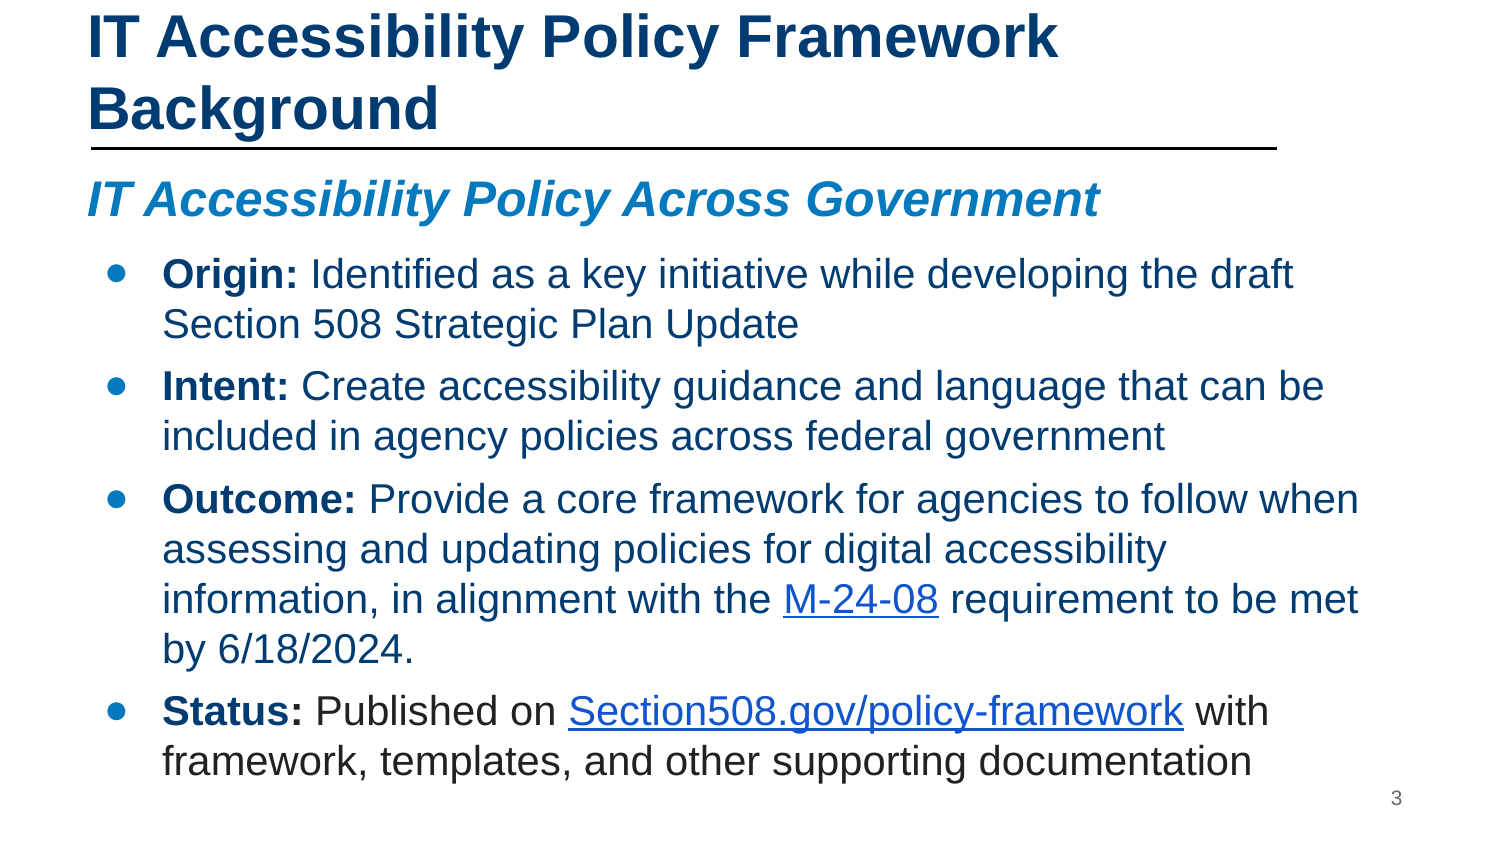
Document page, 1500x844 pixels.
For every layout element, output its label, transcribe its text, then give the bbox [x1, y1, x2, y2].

title IT Accessibility Policy Framework Background [72, 12, 1390, 142]
list Origin: Identified as a key initiative while developing the draft Section 508 Strategic Plan Update Intent: Create accessibility guidance and language that can be included in agency policies across federal government Outcome: Provide a core framework for agencies to follow when assessing and updating policies for digital accessibility information, in alignment with the M-24-08 requirement to be met by 6/18/2024. Status: Published on Section508.gov/policy-framework with framework, templates, and other supporting documentation [72, 231, 1390, 663]
slide_number 3 [1327, 764, 1418, 830]
subtitle IT Accessibility Policy Across Government [72, 142, 1390, 208]
